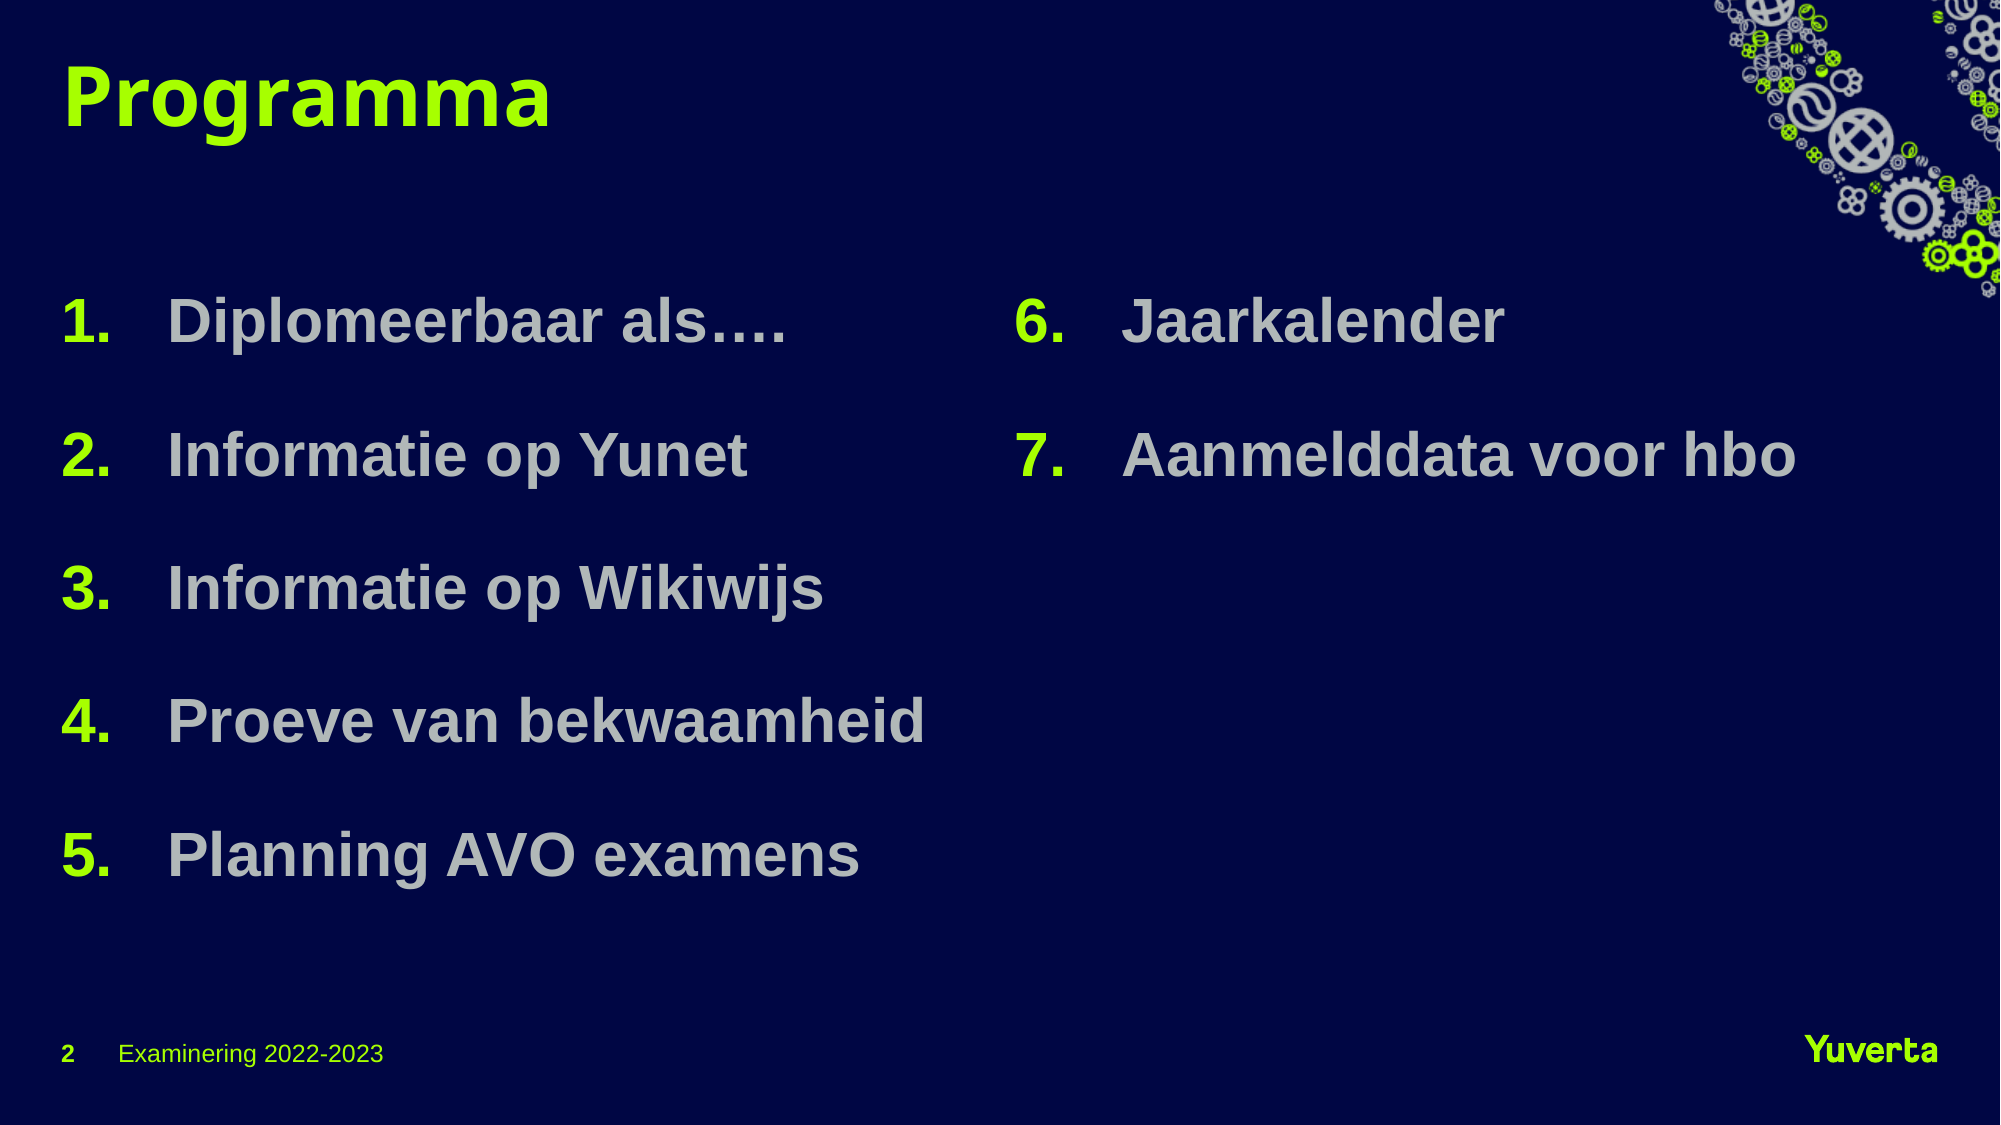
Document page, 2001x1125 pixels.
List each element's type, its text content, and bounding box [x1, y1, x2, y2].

slide_number 2 [60, 1037, 113, 1073]
list Diplomeerbaar als…. Informatie op Yunet Informatie op Wikiwijs Proeve van bekwaamheid Planning AVO examens Jaarkalender Aanmelddata voor hbo [60, 280, 1940, 1006]
footer Examinering 2022-2023 [118, 1037, 987, 1073]
picture [0, 0, 2000, 1125]
title Programma [60, 48, 1744, 239]
